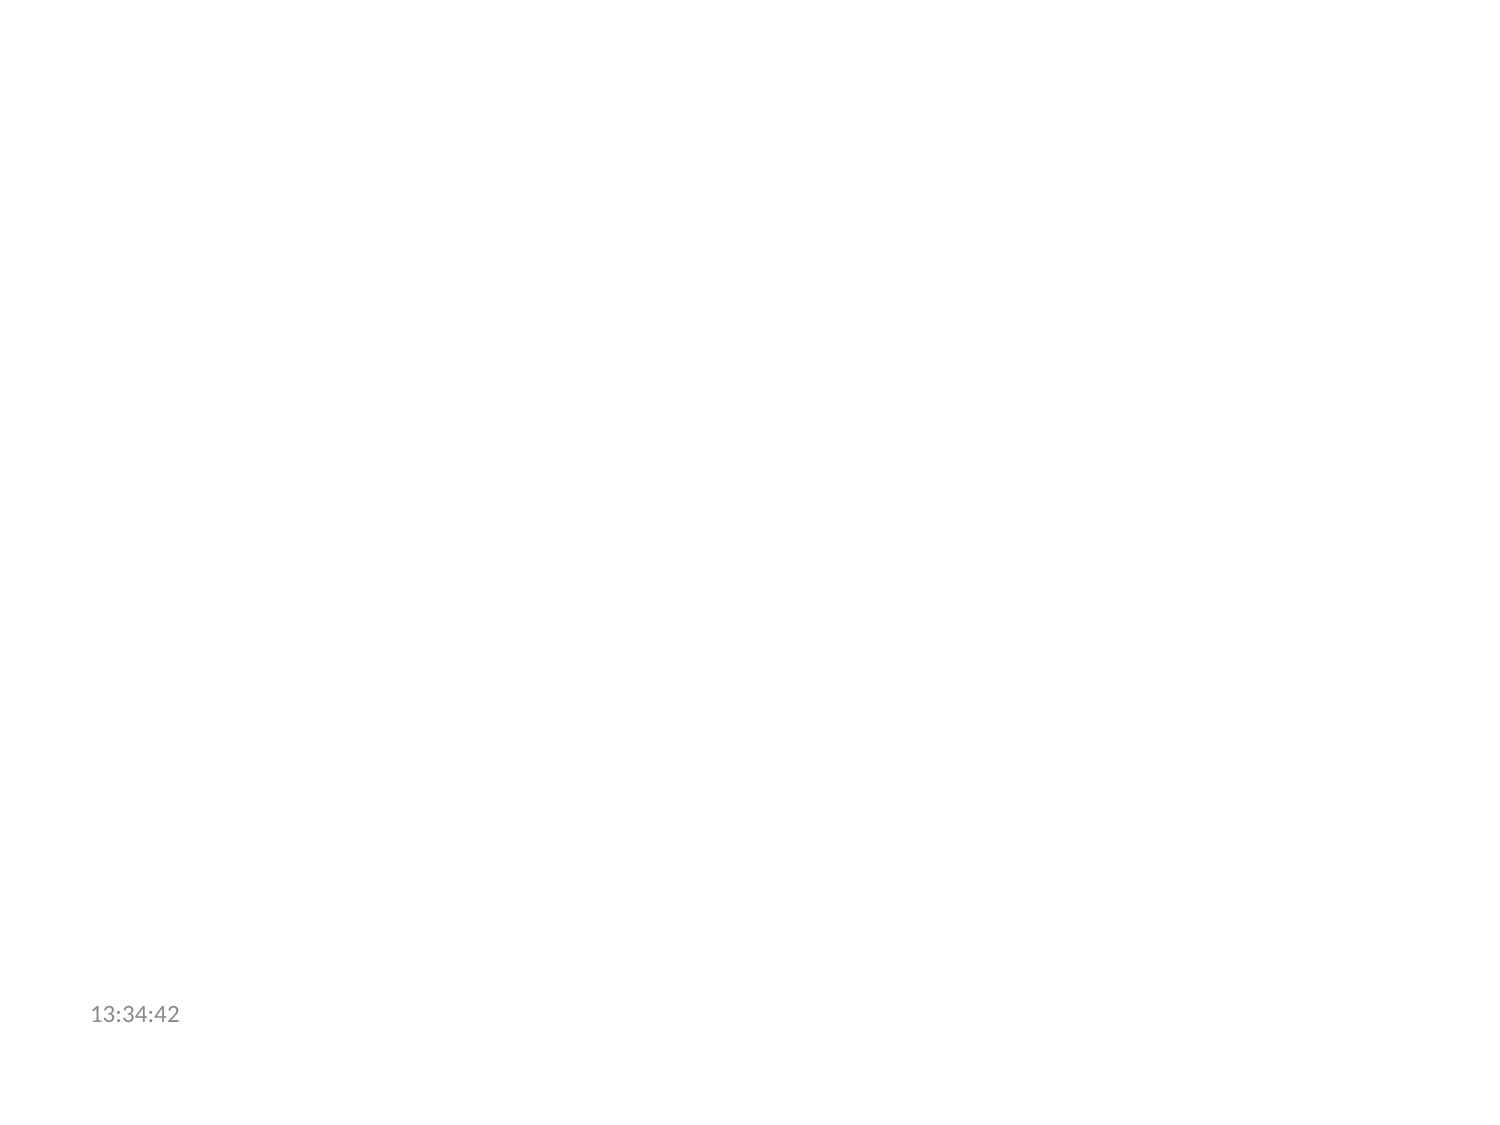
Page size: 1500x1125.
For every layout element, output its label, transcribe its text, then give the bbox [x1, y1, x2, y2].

text_box 15:35:09 [75, 982, 425, 1043]
